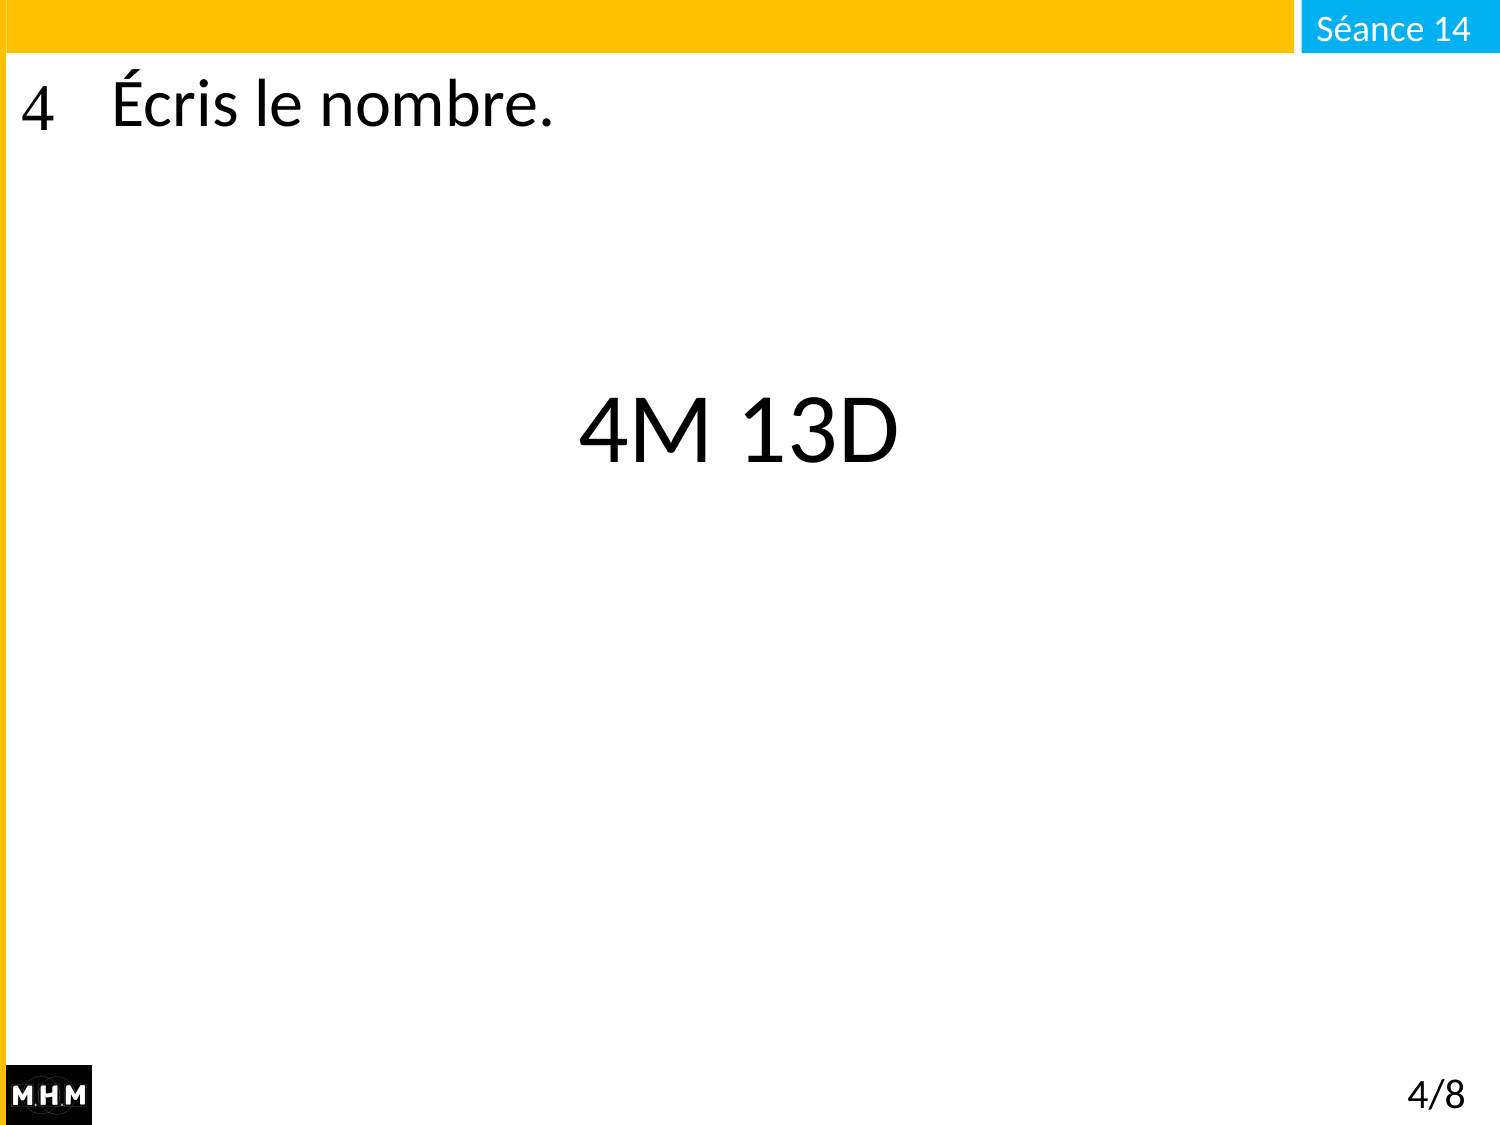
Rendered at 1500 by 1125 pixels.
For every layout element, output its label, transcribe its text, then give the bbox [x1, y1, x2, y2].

title Écris le nombre. [96, 60, 1391, 150]
text_box 4M 13D [374, 354, 1104, 490]
list 4/8 [1373, 1064, 1500, 1125]
picture [6, 1065, 92, 1125]
